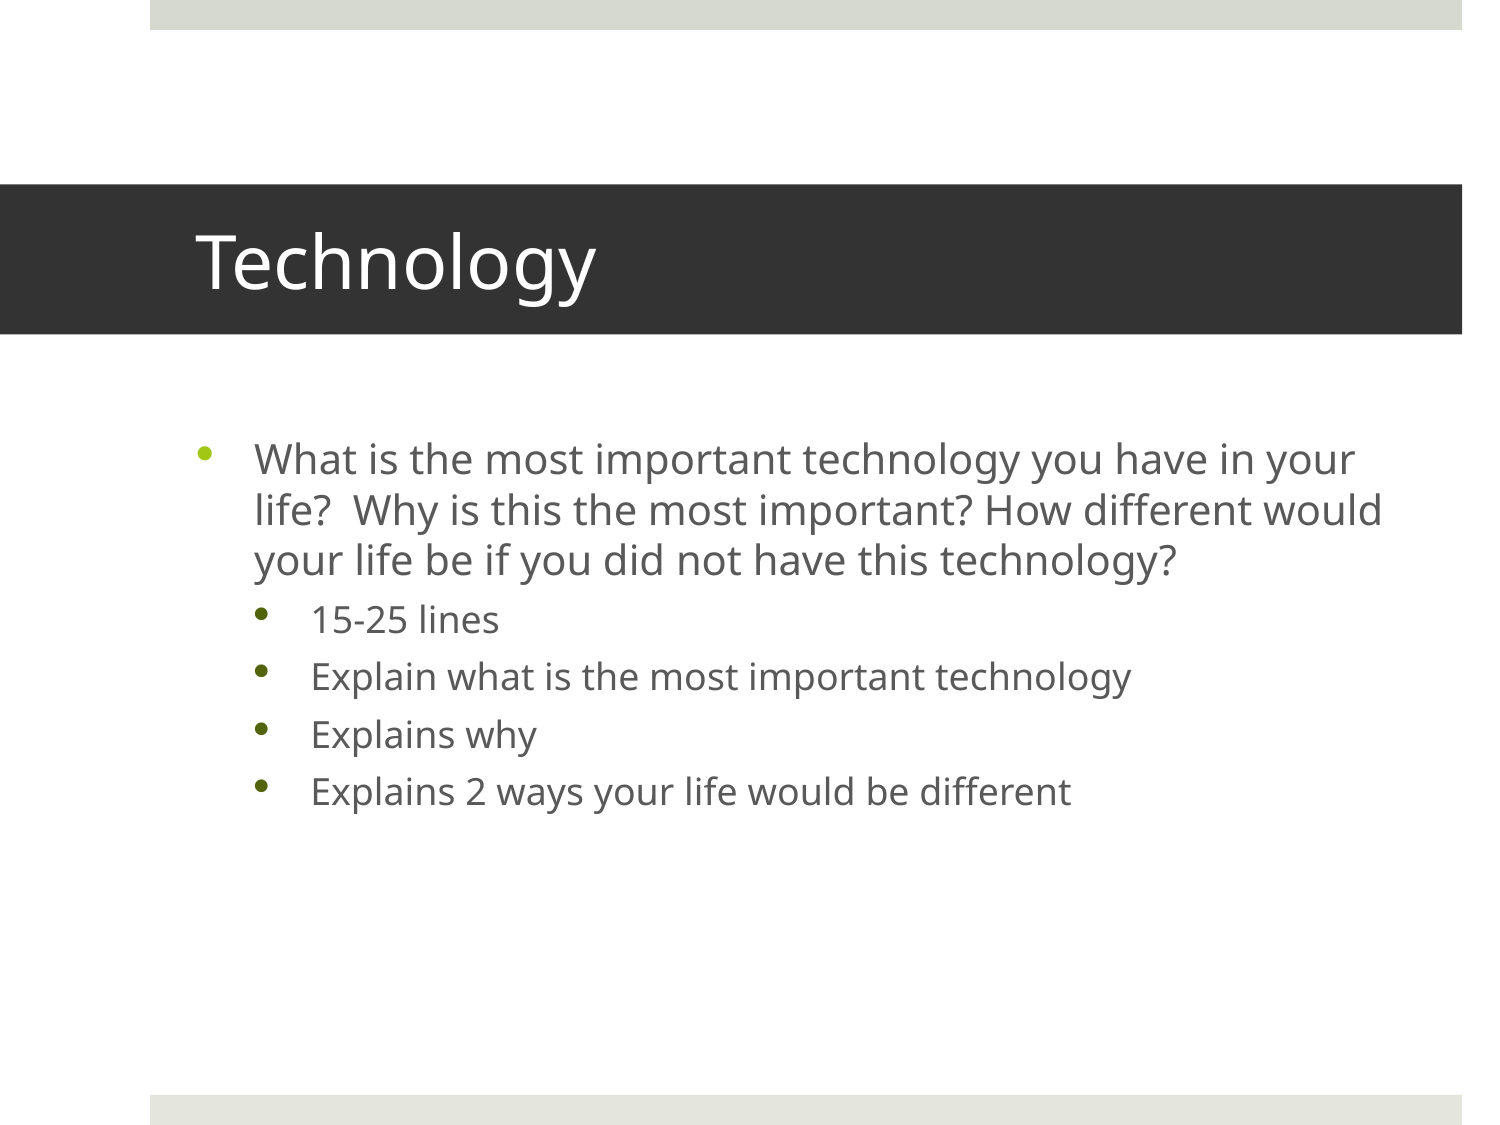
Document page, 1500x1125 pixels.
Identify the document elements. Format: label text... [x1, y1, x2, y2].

list What is the most important technology you have in your life? Why is this the most important? How different would your life be if you did not have this technology? 15-25 lines Explain what is the most important technology Explains why Explains 2 ways your life would be different [182, 425, 1432, 1028]
title Technology [0, 184, 1463, 335]
